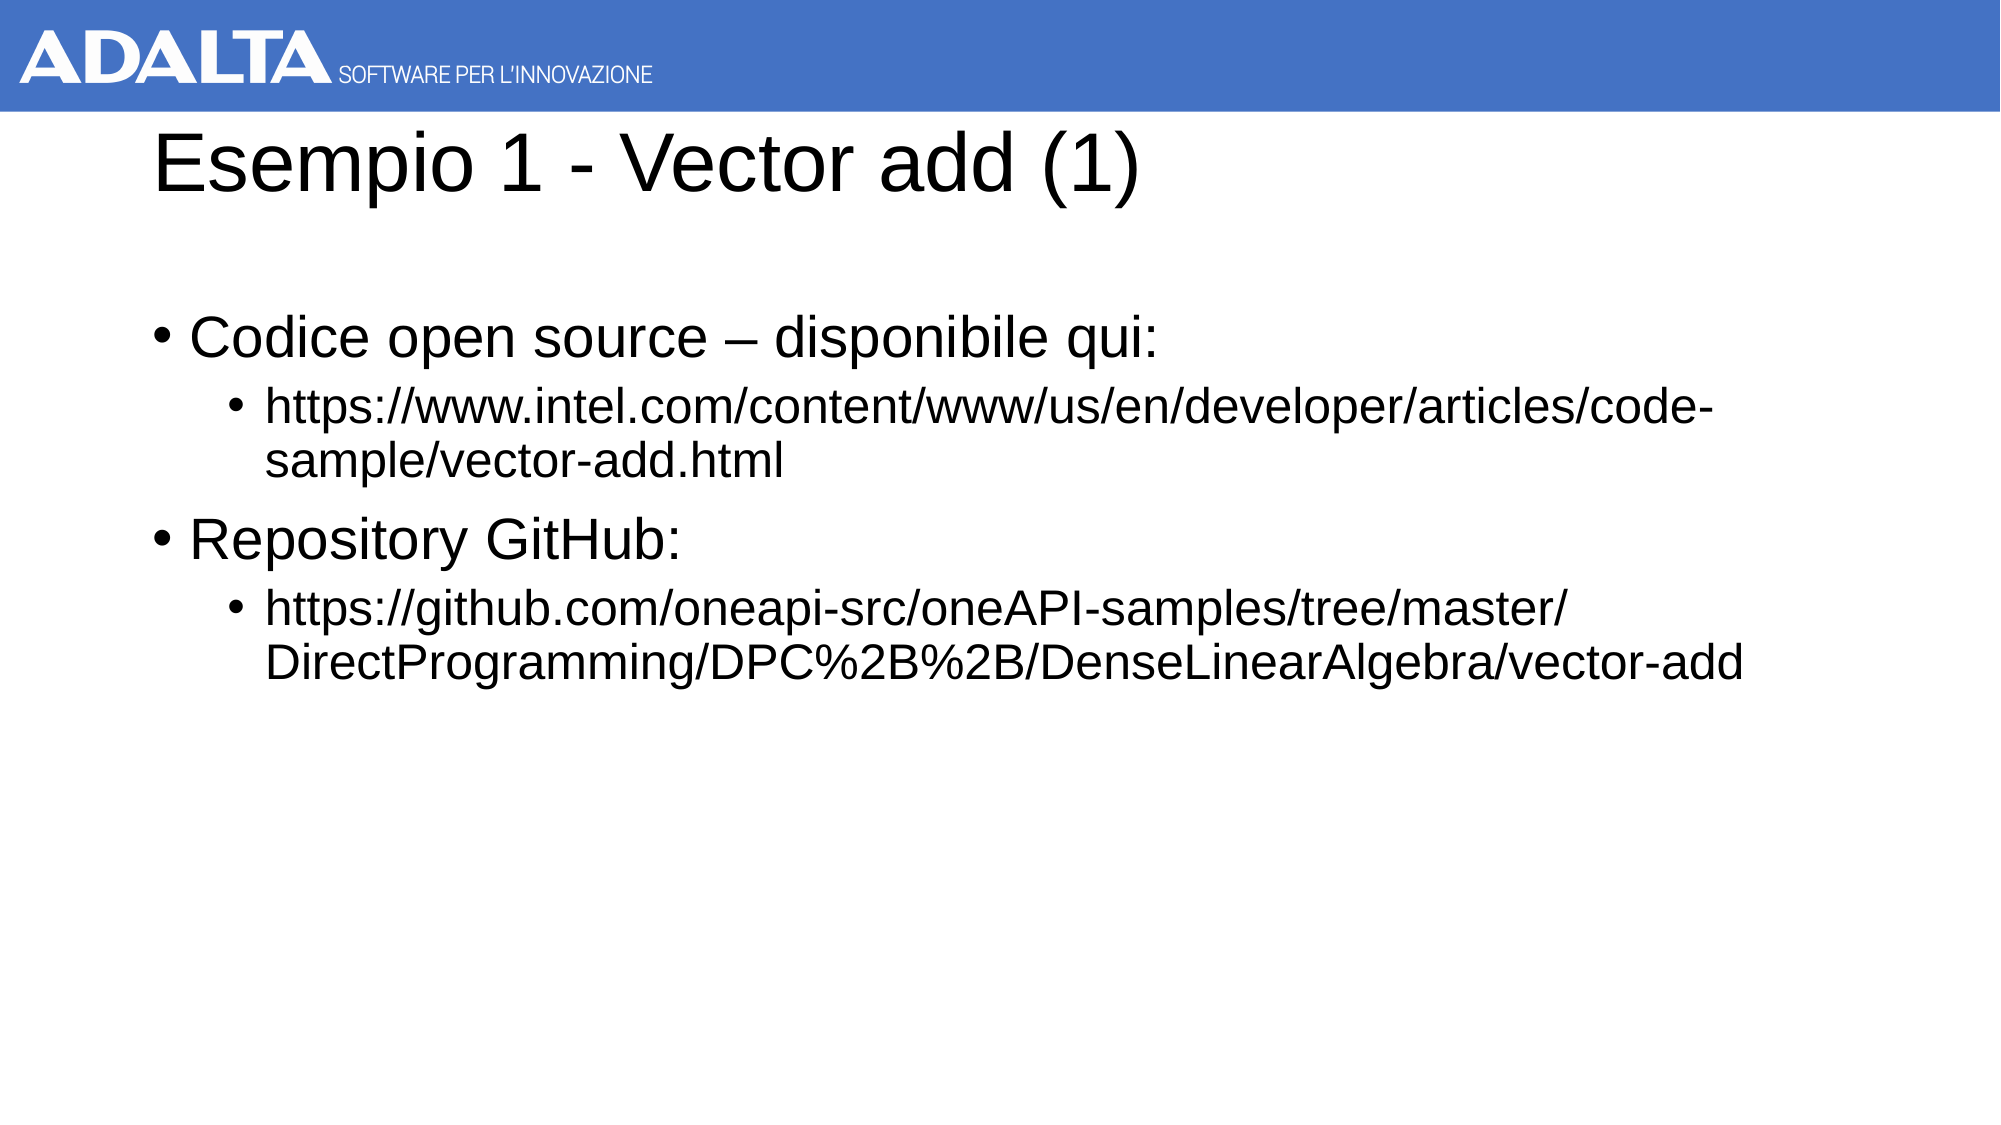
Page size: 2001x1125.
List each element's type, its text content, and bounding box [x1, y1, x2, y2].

title Esempio 1 - Vector add (1) [137, 111, 1922, 278]
picture [13, 23, 658, 88]
list Codice open source – disponibile qui: https://www.intel.com/content/www/us/en/developer/articles/code-sample/vector-add.html Repository GitHub: https://github.com/oneapi-src/oneAPI-samples/tree/master/DirectProgramming/DPC%2B%2B/DenseLinearAlgebra/vector-add [137, 299, 1863, 1014]
